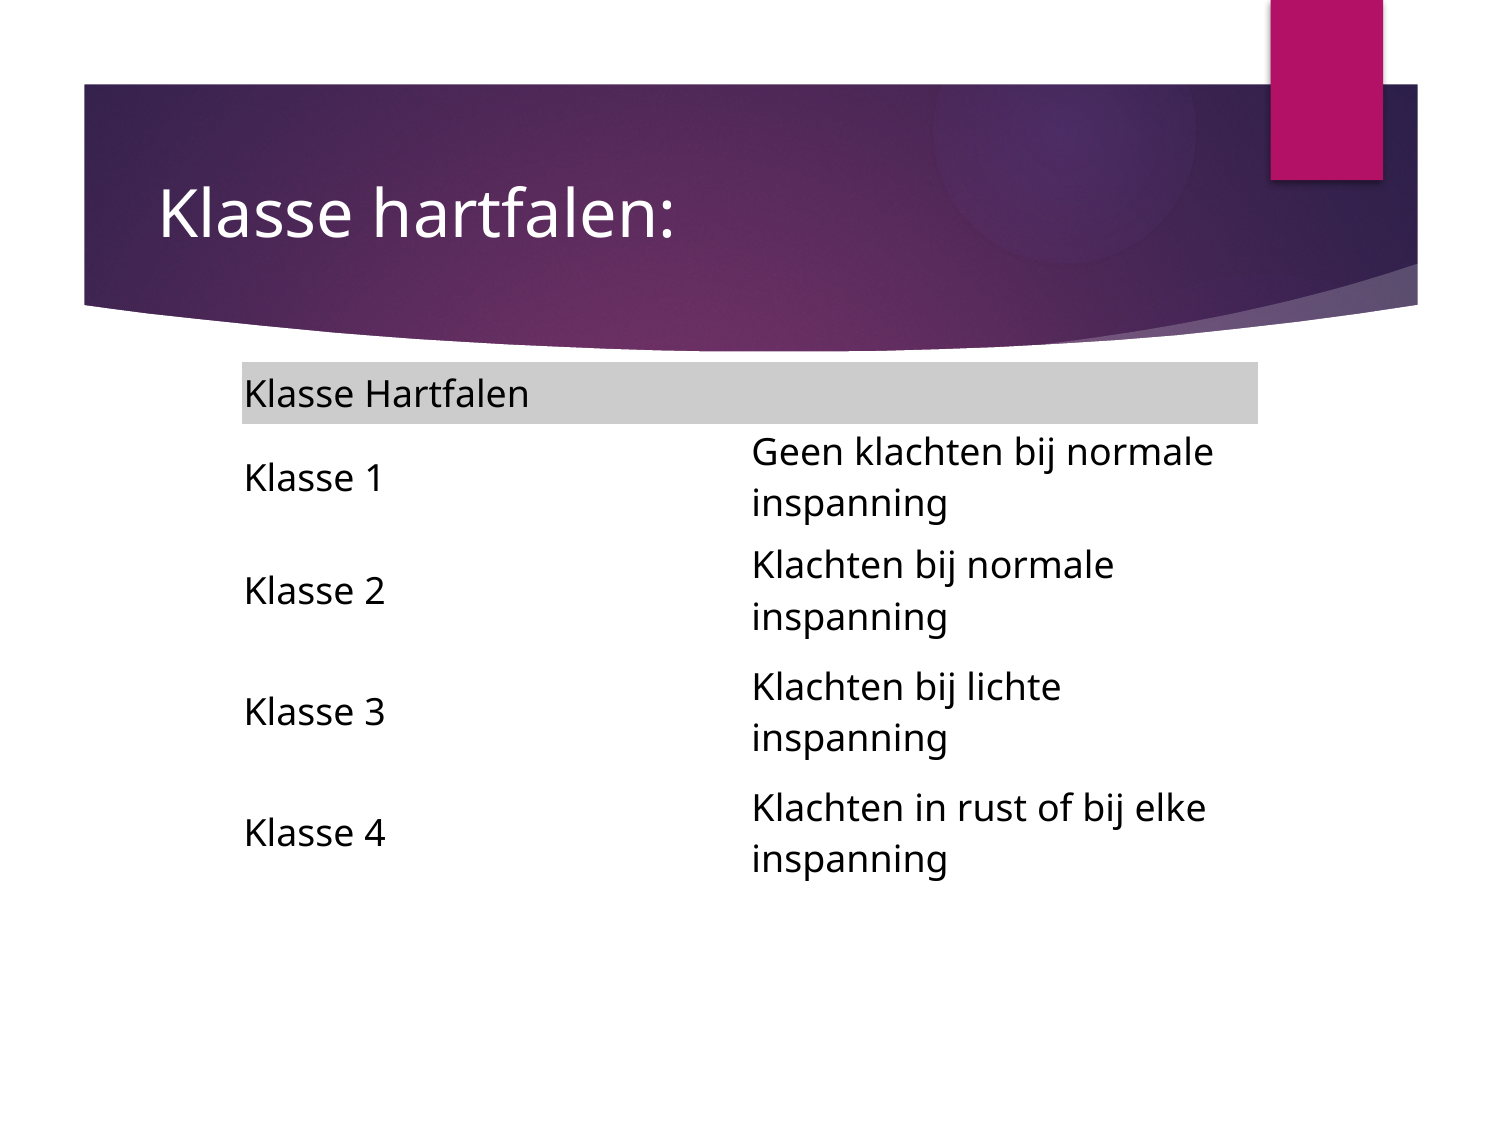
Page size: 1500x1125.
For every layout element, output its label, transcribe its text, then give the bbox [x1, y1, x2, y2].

table_cell Geen klachten bij normale inspanning [750, 424, 1258, 529]
table_cell Klasse 2 [242, 529, 750, 651]
table_cell Klachten in rust of bij elke inspanning [750, 772, 1258, 893]
table_cell Klasse 3 [242, 651, 750, 772]
table_cell Klasse 4 [242, 772, 750, 893]
title Klasse hartfalen: [142, 152, 1183, 269]
table_cell Klachten bij lichte inspanning [750, 651, 1258, 772]
table_header Klasse Hartfalen [242, 362, 1258, 424]
table_cell Klasse 1 [242, 424, 750, 529]
table_cell Klachten bij normale inspanning [750, 529, 1258, 651]
